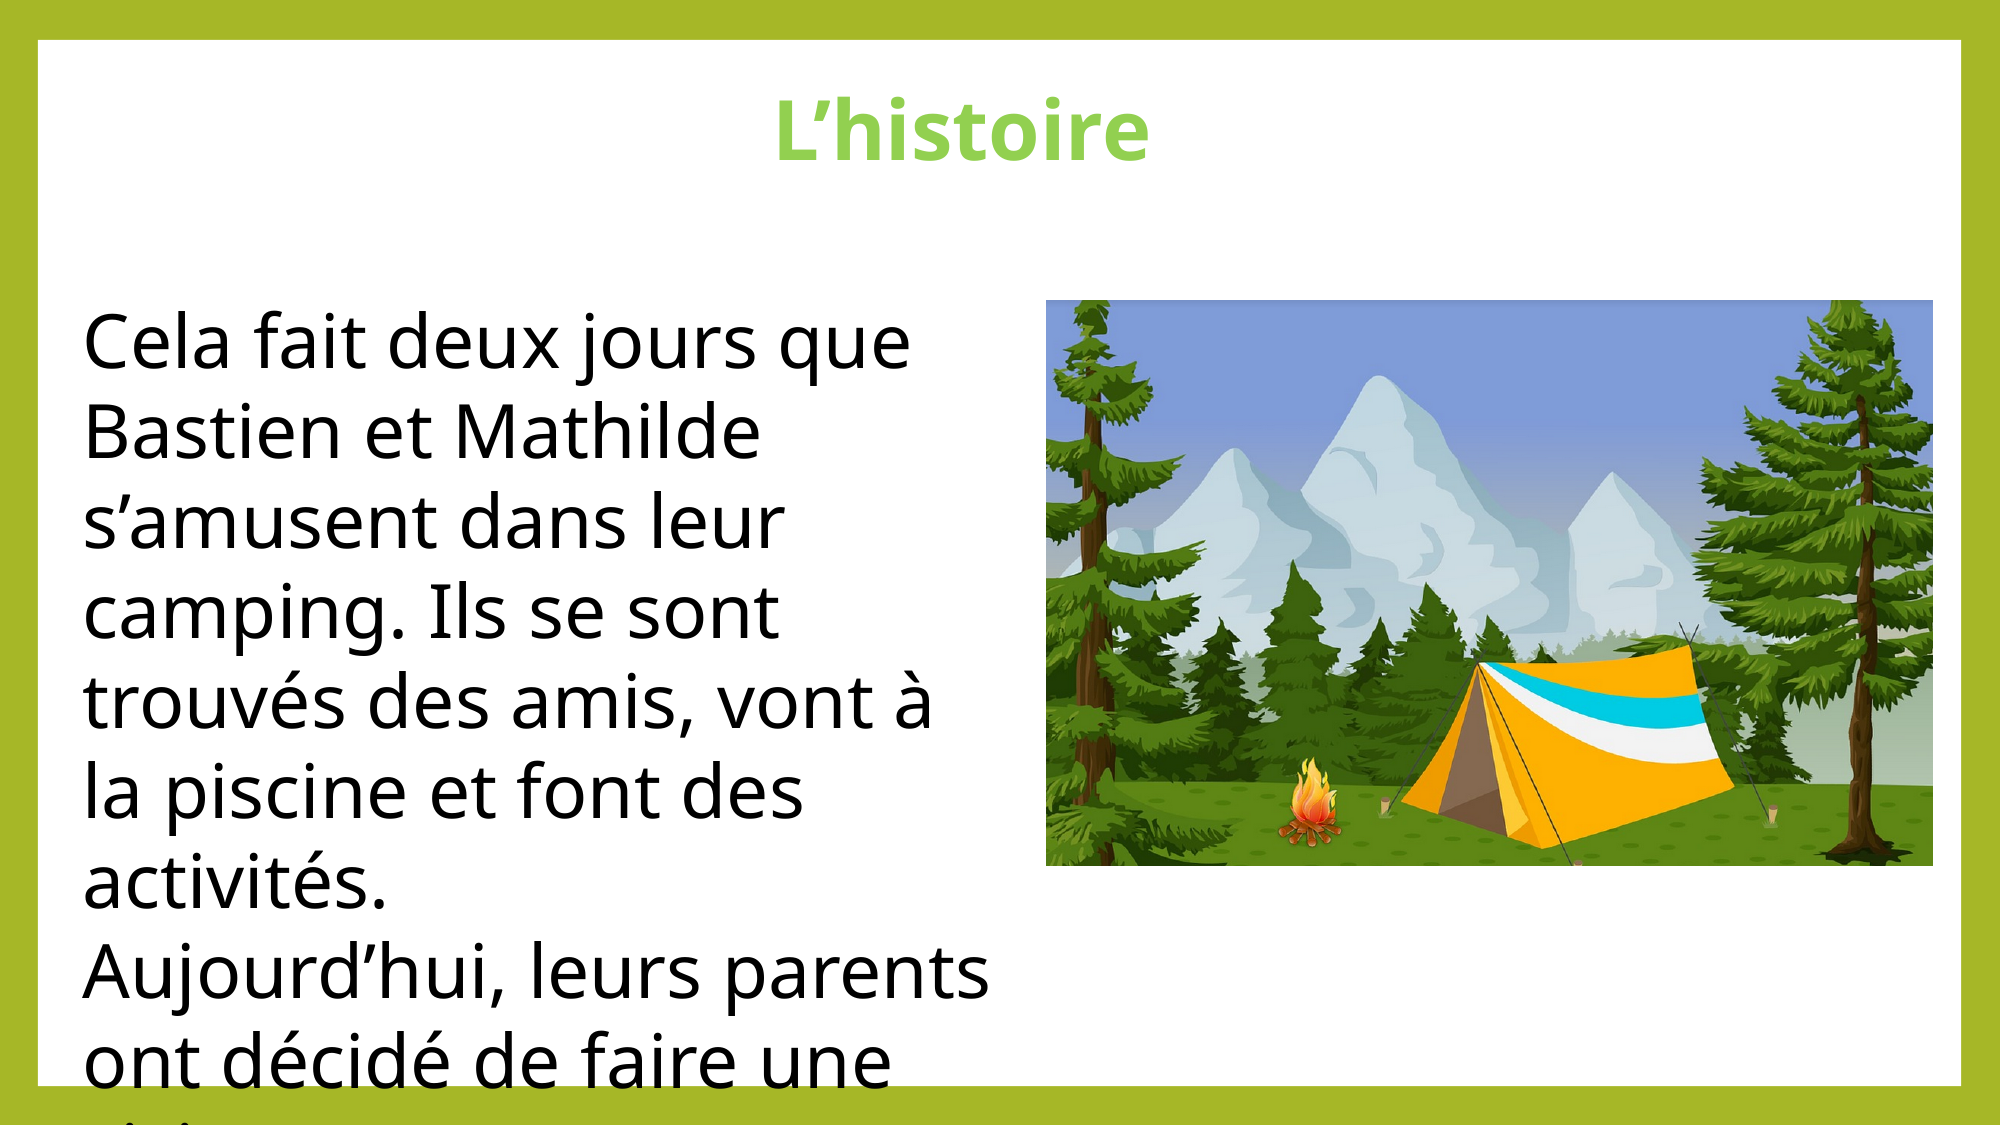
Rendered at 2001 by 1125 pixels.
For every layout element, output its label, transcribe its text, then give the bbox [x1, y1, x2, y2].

text_box L’histoire [35, 70, 1889, 185]
picture [1046, 299, 1933, 866]
text_box Cela fait deux jours que Bastien et Mathilde s’amusent dans leur camping. Ils se sont trouvés des amis, vont à la piscine et font des activités. Aujourd’hui, leurs parents ont décidé de faire une visite. [67, 286, 1023, 1125]
